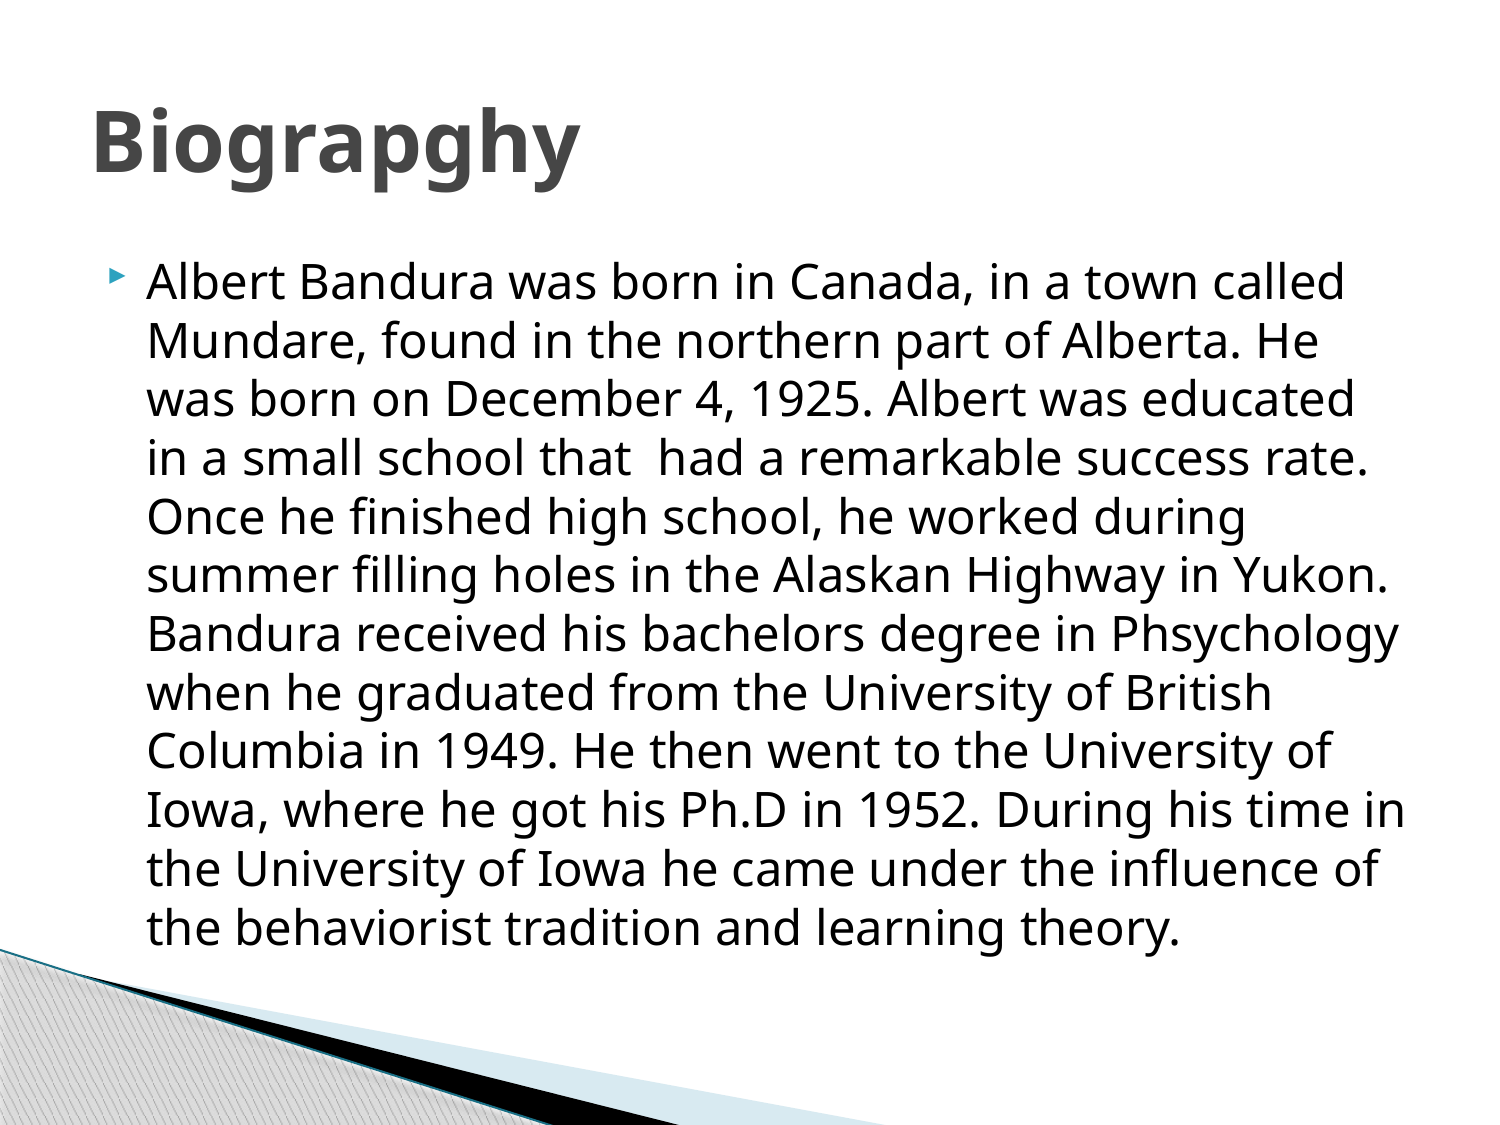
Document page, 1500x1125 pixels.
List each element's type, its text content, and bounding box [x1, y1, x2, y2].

list Albert Bandura was born in Canada, in a town called Mundare, found in the northern part of Alberta. He was born on December 4, 1925. Albert was educated in a small school that had a remarkable success rate. Once he finished high school, he worked during summer filling holes in the Alaskan Highway in Yukon. Bandura received his bachelors degree in Phsychology when he graduated from the University of British Columbia in 1949. He then went to the University of Iowa, where he got his Ph.D in 1952. During his time in the University of Iowa he came under the influence of the behaviorist tradition and learning theory. [75, 243, 1425, 986]
title Biograpghy [75, 45, 1425, 233]
